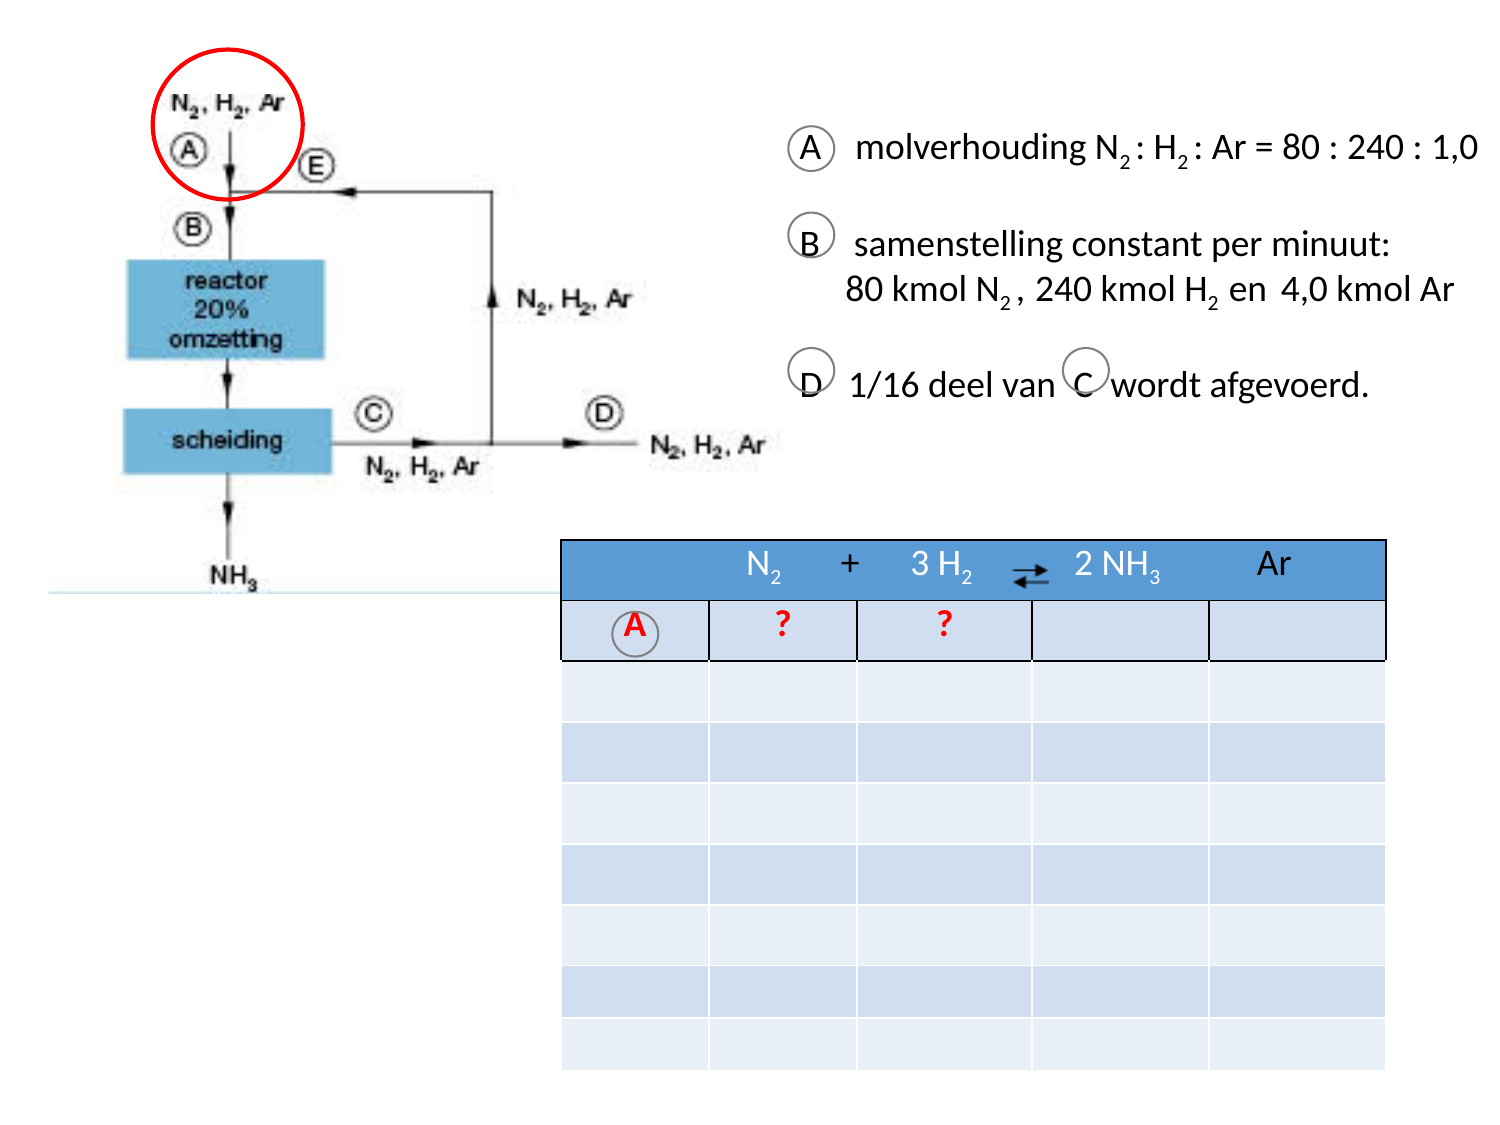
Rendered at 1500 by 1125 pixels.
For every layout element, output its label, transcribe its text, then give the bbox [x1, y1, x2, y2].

table_cell [1210, 784, 1385, 843]
picture [48, 93, 807, 594]
table_cell [562, 784, 708, 843]
table_cell [1033, 1019, 1208, 1070]
table_cell [1210, 601, 1385, 660]
table_cell [710, 906, 856, 965]
table_cell [562, 662, 708, 721]
table_cell [1210, 845, 1385, 904]
picture [1011, 560, 1054, 594]
table_cell [1210, 723, 1385, 782]
table_cell [710, 845, 856, 904]
table_cell [1033, 784, 1208, 843]
table_cell [858, 845, 1031, 904]
table_cell A [562, 601, 708, 660]
table_cell [858, 662, 1031, 721]
table_cell [562, 723, 708, 782]
table_cell [858, 966, 1031, 1017]
table_cell [858, 723, 1031, 782]
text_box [125, 70, 1500, 495]
table_cell [1033, 723, 1208, 782]
table_cell [1033, 662, 1208, 721]
table_cell [1210, 906, 1385, 965]
table_cell [1033, 601, 1208, 660]
table_header N2 + 3 H2 2 NH3 Ar [562, 541, 1385, 600]
table_cell [858, 784, 1031, 843]
table_cell [562, 1019, 708, 1070]
table_cell [710, 966, 856, 1017]
table_cell [1033, 966, 1208, 1017]
table_cell [710, 1019, 856, 1070]
table_cell [710, 662, 856, 721]
table_cell [858, 1019, 1031, 1070]
table_cell [710, 784, 856, 843]
table_cell [1033, 906, 1208, 965]
table_cell [562, 966, 708, 1017]
table_cell [1210, 966, 1385, 1017]
text_box [174, 48, 281, 70]
table_cell ? [858, 601, 1031, 660]
table_cell [1210, 1019, 1385, 1070]
table_cell [562, 906, 708, 965]
text_box [611, 610, 660, 658]
table_cell [1033, 845, 1208, 904]
table_cell ? [710, 601, 856, 660]
table_cell [1210, 662, 1385, 721]
table_cell [858, 906, 1031, 965]
table_cell [562, 845, 708, 904]
table_cell [710, 723, 856, 782]
